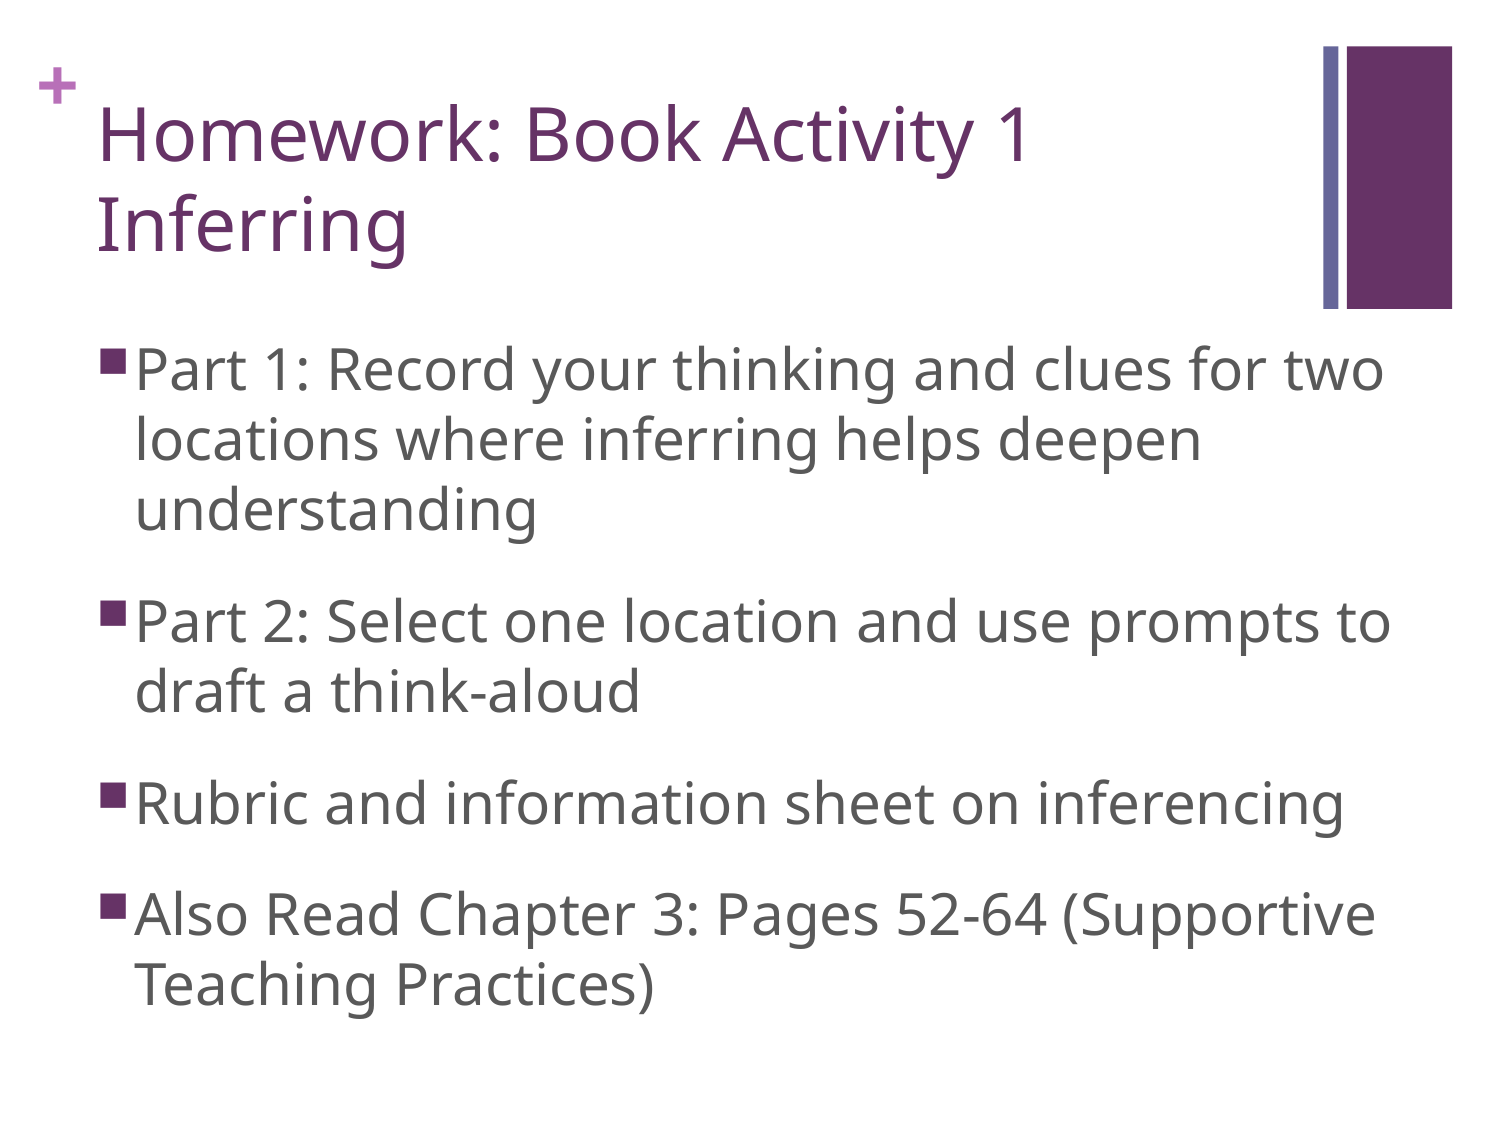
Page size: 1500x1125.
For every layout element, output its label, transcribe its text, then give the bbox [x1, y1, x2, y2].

title Homework: Book Activity 1 Inferring [81, 79, 1322, 263]
list Part 1: Record your thinking and clues for two locations where inferring helps deepen understanding Part 2: Select one location and use prompts to draft a think-aloud Rubric and information sheet on inferencing Also Read Chapter 3: Pages 52-64 (Supportive Teaching Practices) [81, 324, 1409, 1005]
